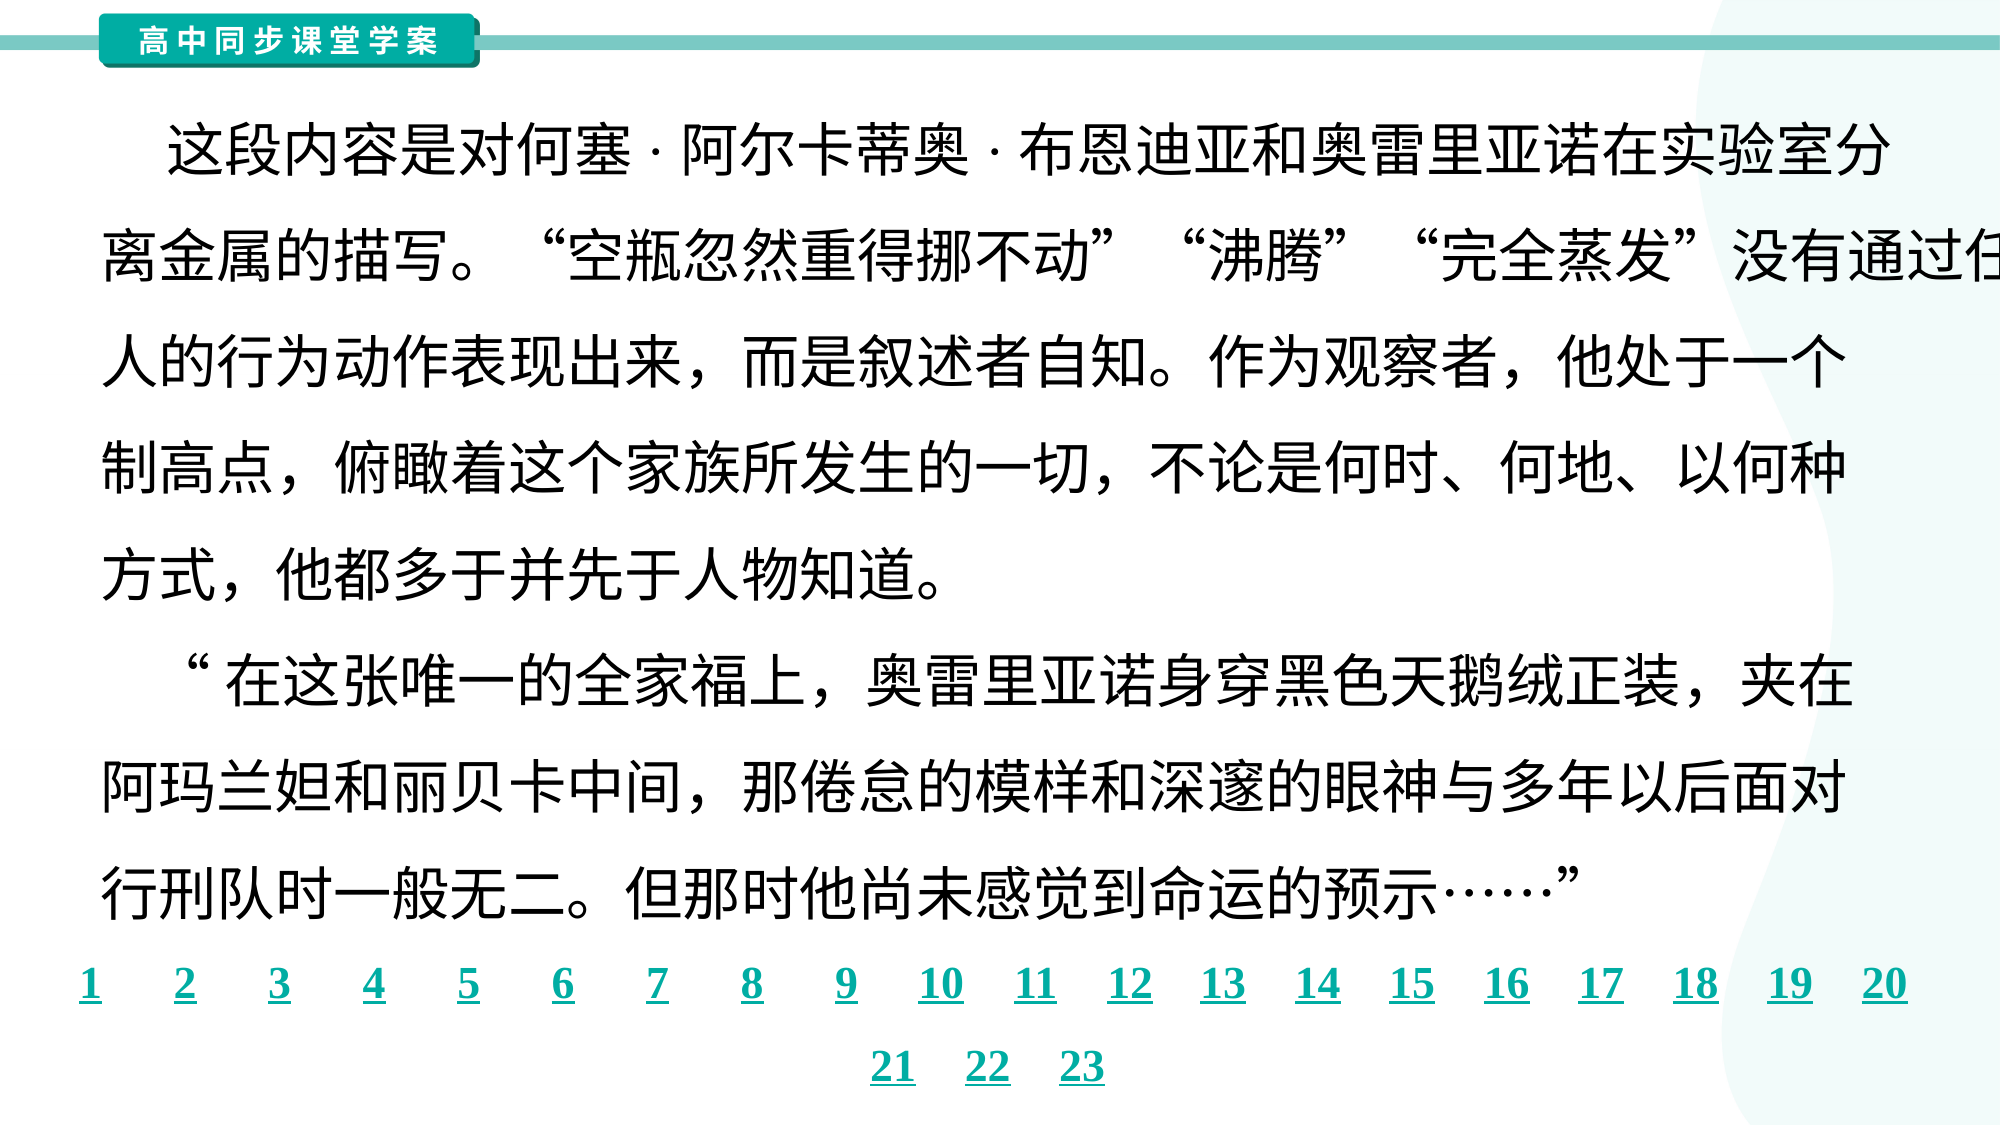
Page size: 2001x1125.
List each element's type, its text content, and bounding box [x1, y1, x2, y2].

text_box 这段内容是对何塞·阿尔卡蒂奥·布恩迪亚和奥雷里亚诺在实验室分 离金属的描写。“空瓶忽然重得挪不动”“沸腾”“完全蒸发”没有通过任何 人的行为动作表现出来，而是叙述者自知。作为观察者，他处于一个 制高点，俯瞰着这个家族所发生的一切，不论是何时、何地、以何种 方式，他都多于并先于人物知道。 “在这张唯一的全家福上，奥雷里亚诺身穿黑色天鹅绒正装，夹在 阿玛兰妲和丽贝卡中间，那倦怠的模样和深邃的眼神与多年以后面对 行刑队时一般无二。但那时他尚未感觉到命运的预示……” [100, 76, 1899, 927]
picture [0, 0, 2000, 1125]
